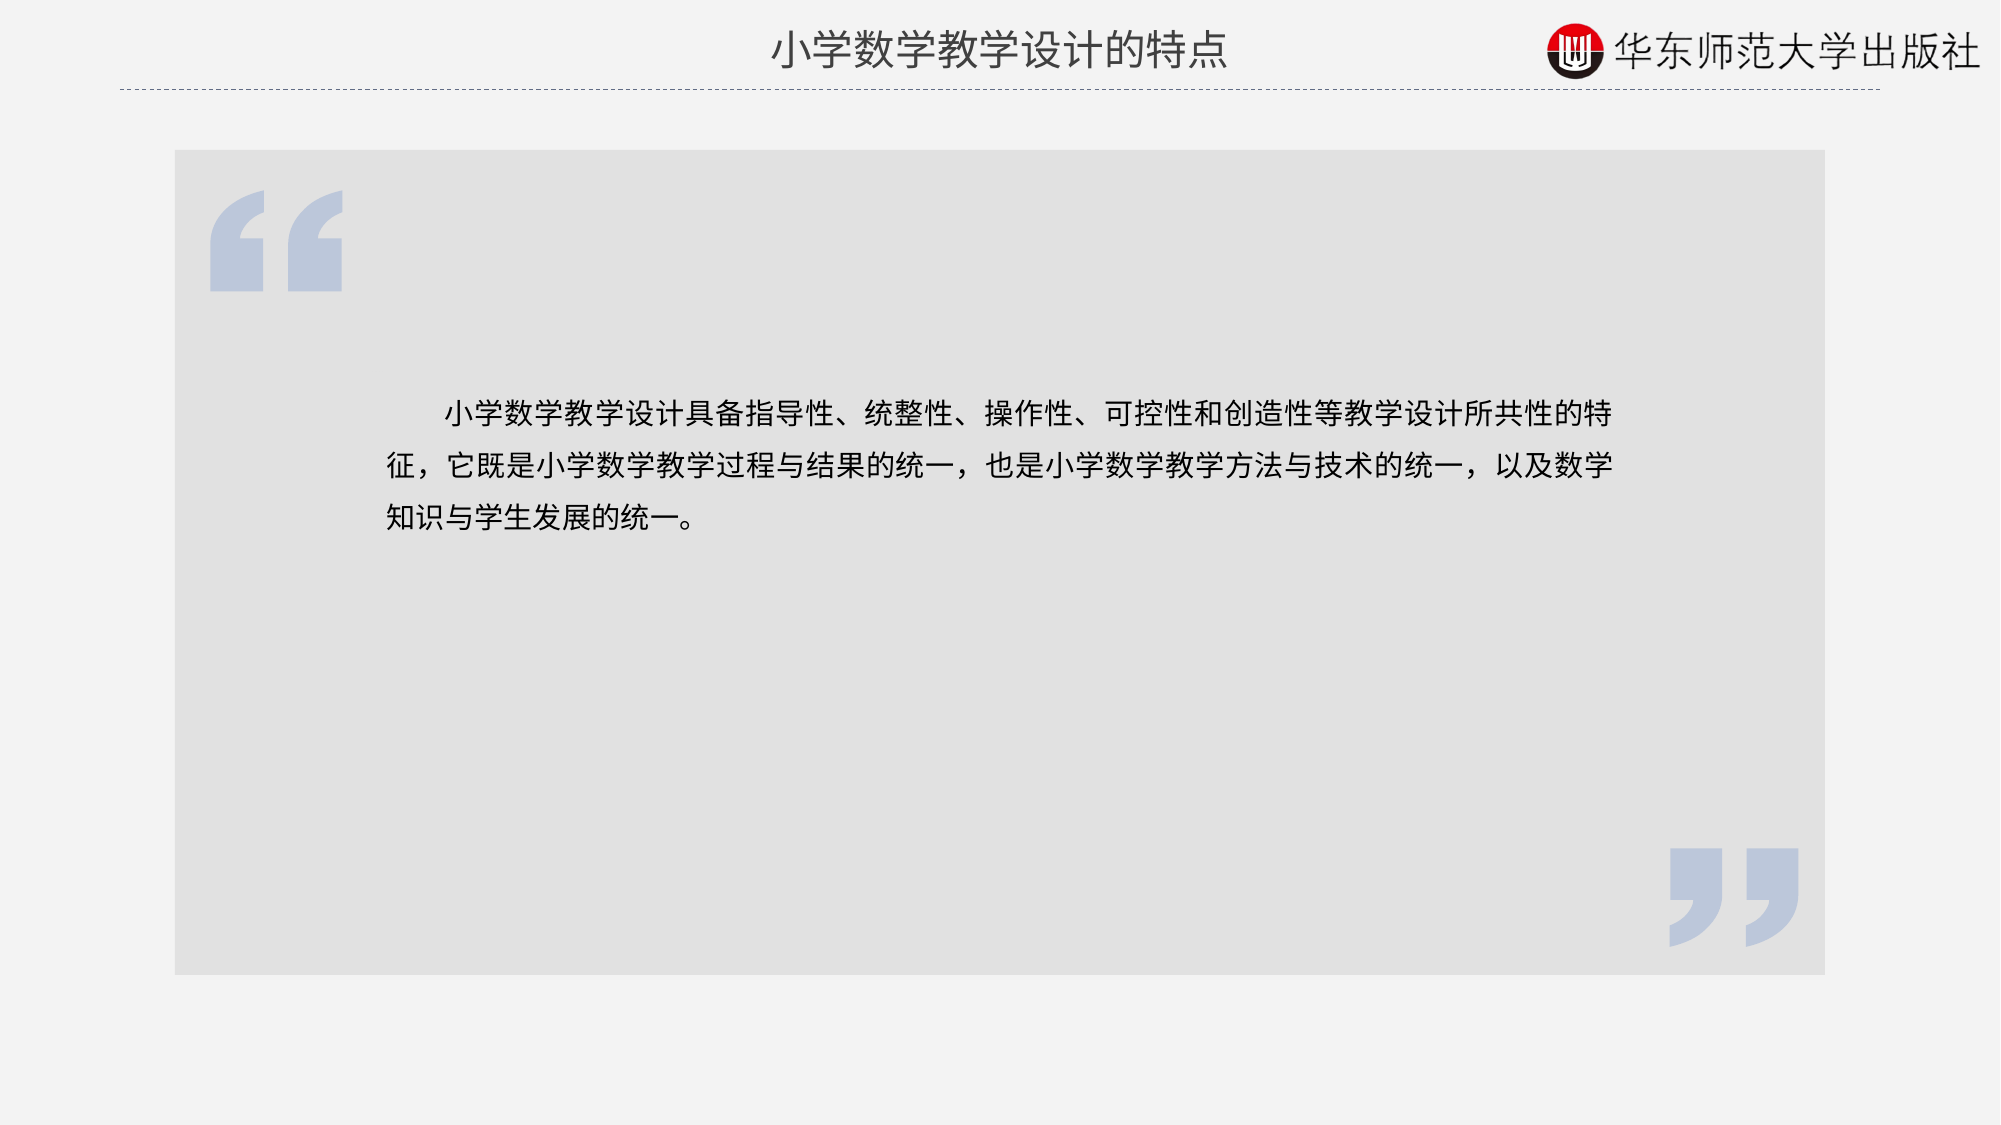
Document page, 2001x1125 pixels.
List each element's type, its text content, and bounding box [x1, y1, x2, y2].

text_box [1536, 13, 1989, 83]
text_box 小学数学教学设计的特点 [680, 23, 1320, 74]
text_box [1668, 847, 1724, 949]
text_box [174, 149, 1826, 976]
text_box [1744, 847, 1800, 949]
text_box [287, 189, 344, 293]
text_box [209, 189, 265, 293]
text_box 小学数学教学设计具备指导性、统整性、操作性、可控性和创造性等教学设计所共性的特征，它既是小学数学教学过程与结果的统一，也是小学数学教学方法与技术的统一，以及数学知识与学生发展的统一。 [371, 370, 1629, 542]
